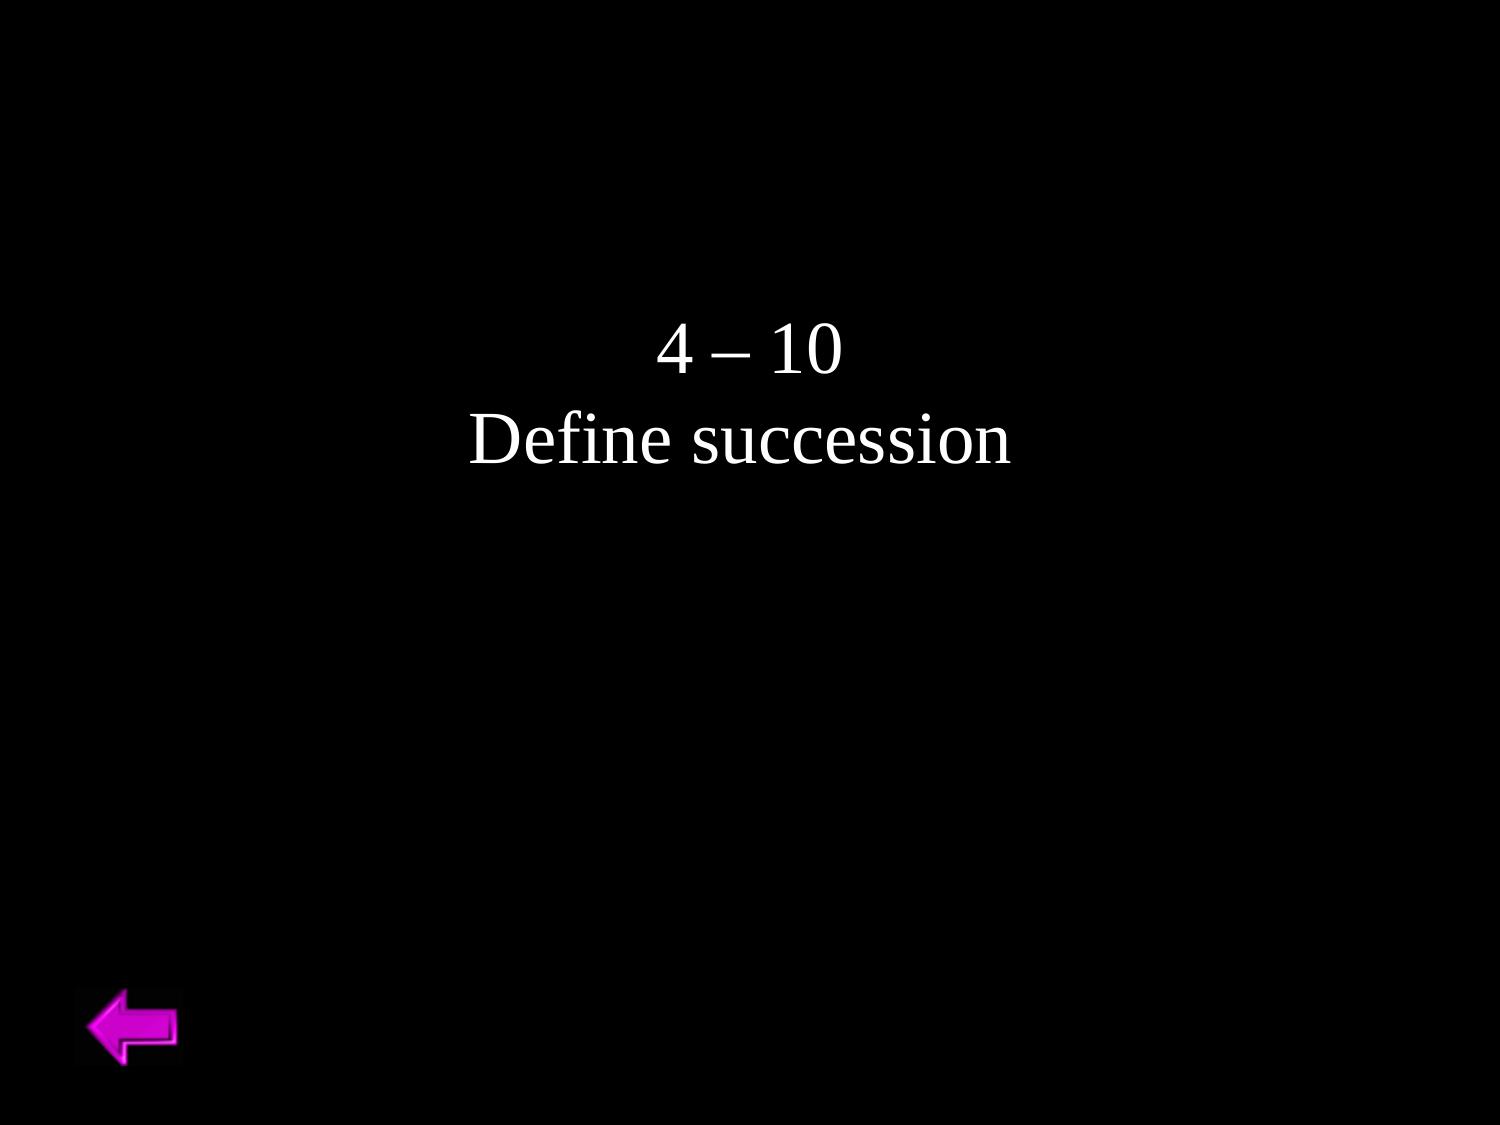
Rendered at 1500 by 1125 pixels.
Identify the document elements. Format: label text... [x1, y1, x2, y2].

picture [74, 987, 183, 1066]
text_box 4 – 10 Define succession [12, 290, 1488, 486]
